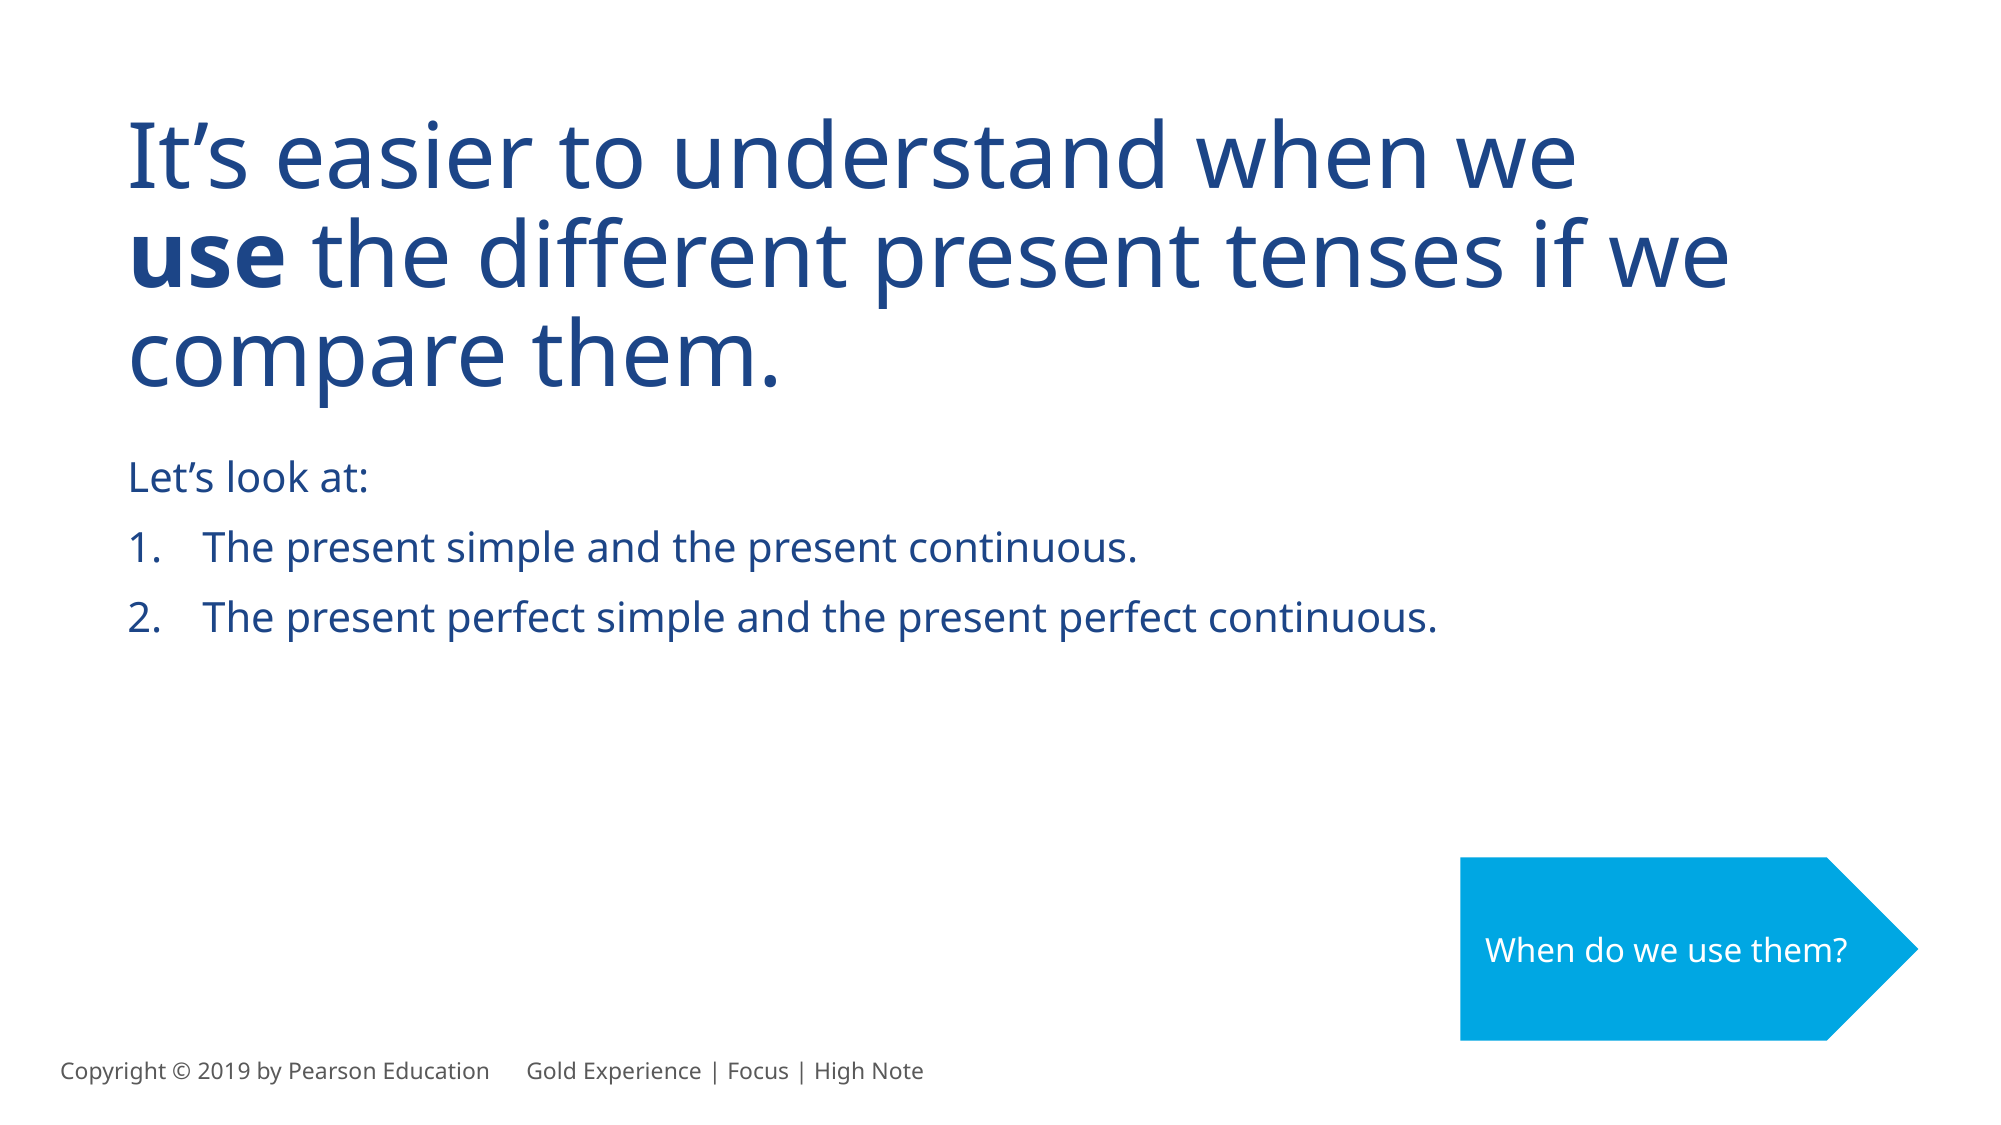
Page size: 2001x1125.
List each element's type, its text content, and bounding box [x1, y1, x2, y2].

footer Copyright © 2019 by Pearson Education Gold Experience | Focus | High Note [45, 1040, 1084, 1101]
list Let’s look at: The present simple and the present continuous. The present perfect simple and the present perfect continuous. [112, 449, 1763, 822]
text_box When do we use them? [1460, 857, 1919, 1041]
title It’s easier to understand when we use the different present tenses if we compare them. [112, 125, 1763, 390]
